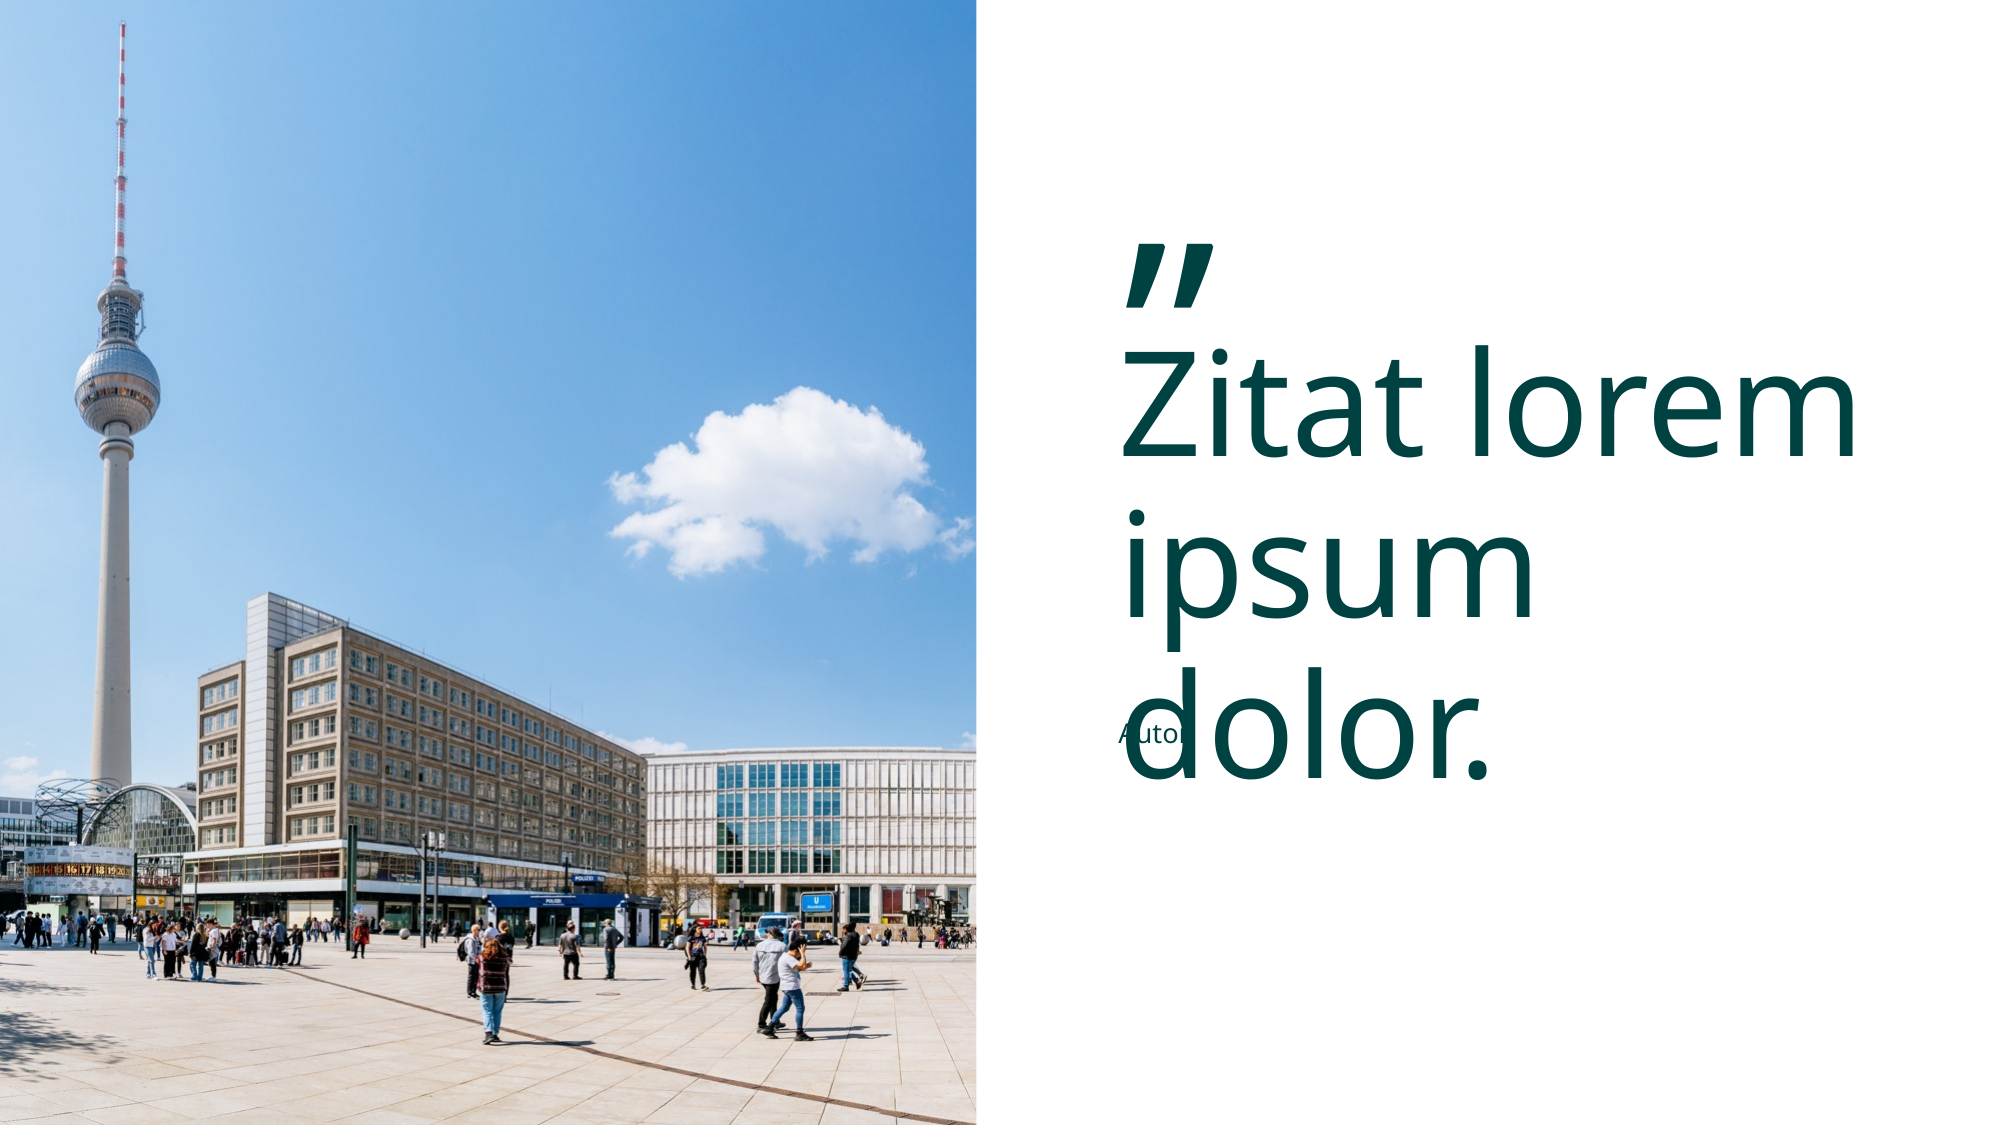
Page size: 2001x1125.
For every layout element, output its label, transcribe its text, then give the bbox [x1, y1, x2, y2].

subtitle Autor [1118, 612, 1908, 750]
list „ [1118, 224, 1270, 322]
title Zitat lorem ipsum dolor. [1118, 327, 1908, 612]
picture [0, 0, 977, 1125]
